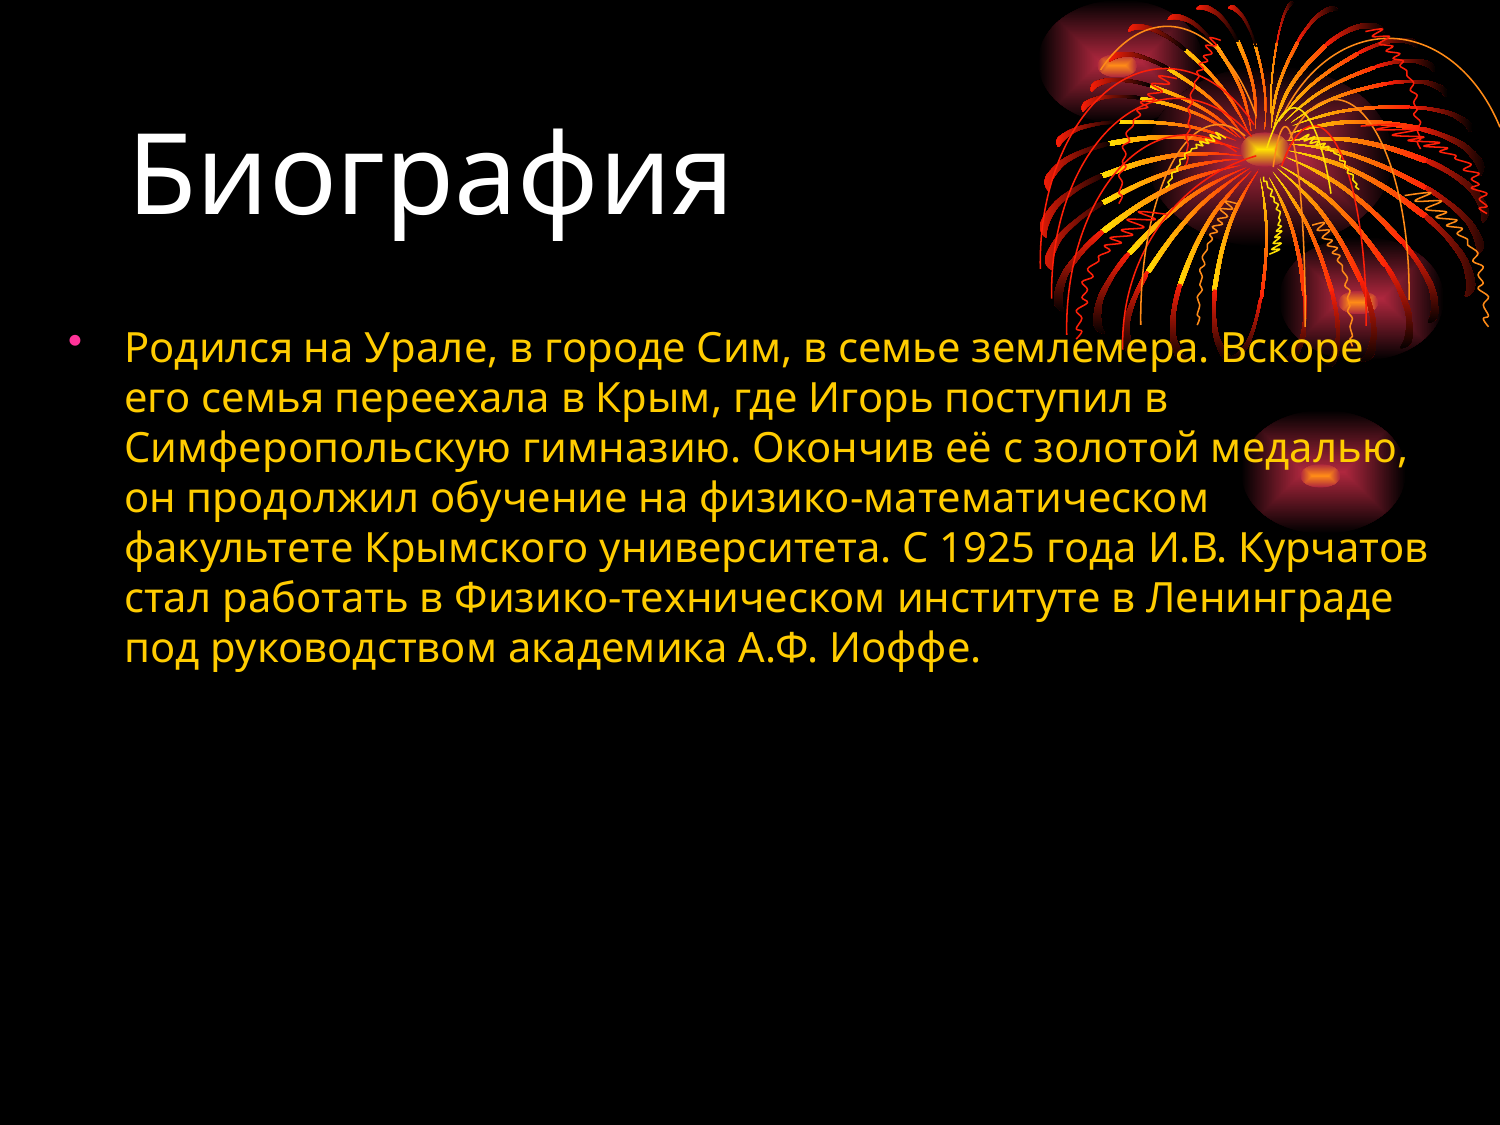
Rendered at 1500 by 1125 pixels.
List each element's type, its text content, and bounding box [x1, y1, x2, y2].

list Родился на Урале, в городе Сим, в семье землемера. Вскоре его семья переехала в Крым, где Игорь поступил в Симферопольскую гимназию. Окончив её с золотой медалью, он продолжил обучение на физико-математическом факультете Крымского университета. С 1925 года И.В. Курчатов стал работать в Физико-техническом институте в Ленинграде под руководством академика А.Ф. Иоффе. [52, 196, 1455, 935]
title Биография [112, 49, 1388, 196]
